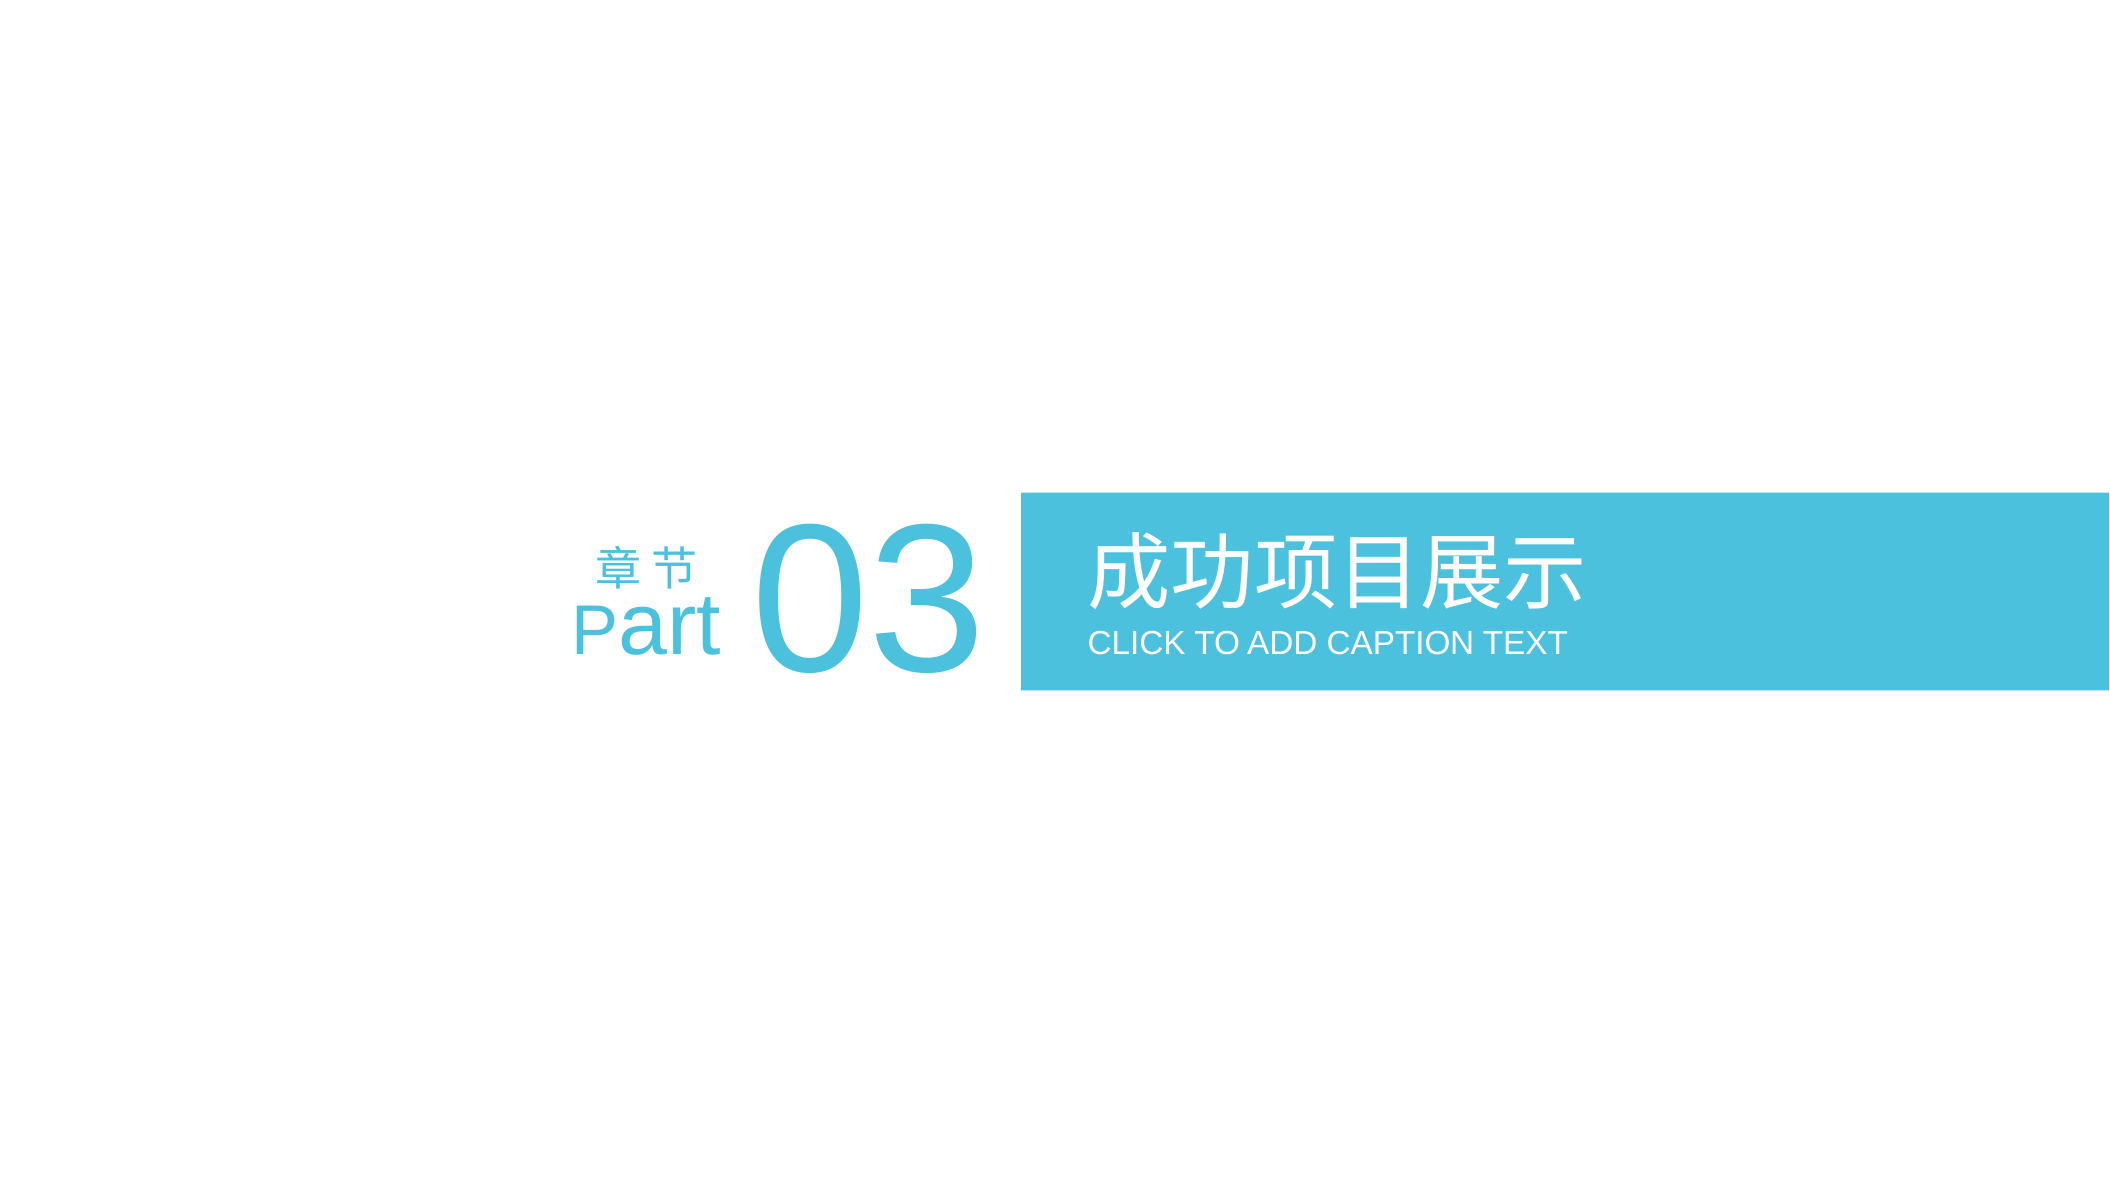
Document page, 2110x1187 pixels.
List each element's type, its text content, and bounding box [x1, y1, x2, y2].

text_box Part [571, 566, 722, 673]
text_box 章 节 [595, 539, 698, 595]
text_box CLICK TO ADD CAPTION TEXT [1087, 625, 1787, 662]
text_box [1021, 492, 2110, 691]
text_box 成功项目展示 [1087, 530, 1787, 621]
text_box 03 [751, 460, 986, 714]
